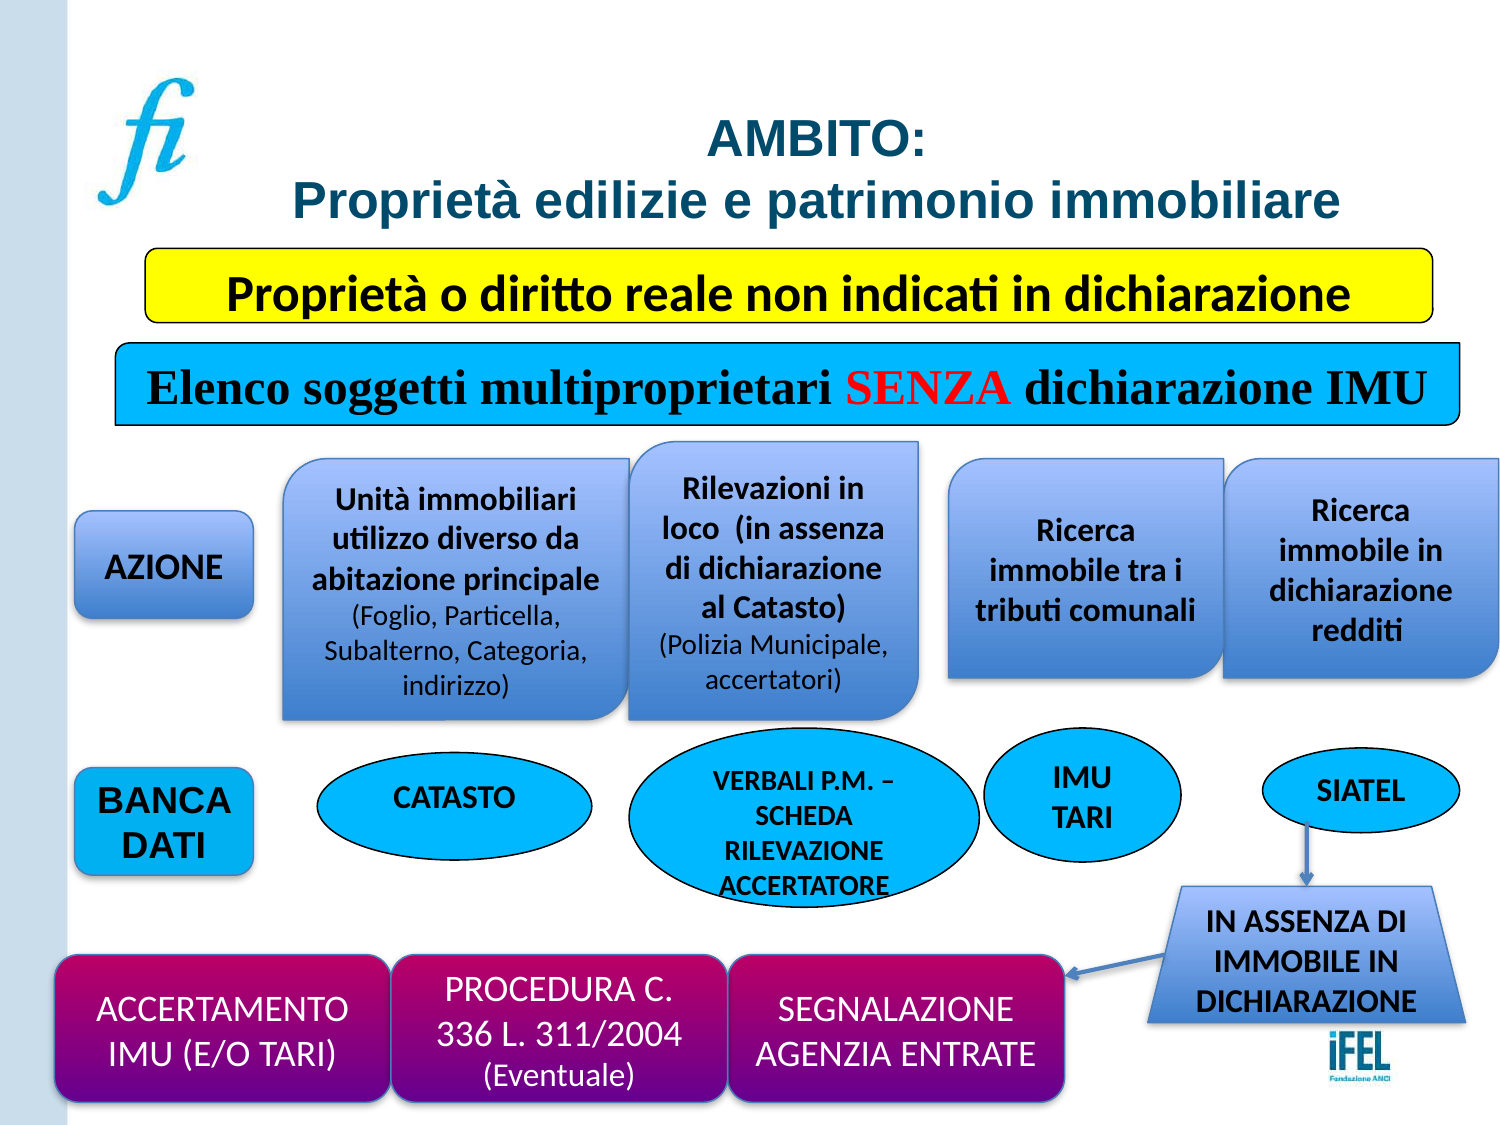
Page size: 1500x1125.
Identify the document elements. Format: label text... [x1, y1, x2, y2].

text_box AMBITO: Proprietà edilizie e patrimonio immobiliare [229, 97, 1406, 241]
text_box Unità immobiliari utilizzo diverso da abitazione principale (Foglio, Particella, Subalterno, Categoria, indirizzo) [282, 457, 630, 721]
text_box IMU TARI [984, 727, 1182, 863]
text_box SIATEL [1262, 747, 1460, 833]
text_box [1064, 954, 1166, 977]
text_box ACCERTAMENTO IMU (E/O TARI) [53, 953, 389, 1104]
text_box SEGNALAZIONE AGENZIA ENTRATE [729, 953, 1066, 1104]
text_box IN ASSENZA DI IMMOBILE IN DICHIARAZIONE [1147, 885, 1467, 1024]
text_box Elenco soggetti multiproprietari SENZA dichiarazione IMU [115, 342, 1460, 426]
text_box Rilevazioni in loco (in assenza di dichiarazione al Catasto) (Polizia Municipale, accertatori) [628, 440, 919, 721]
text_box AZIONE [73, 510, 255, 620]
text_box VERBALI P.M. – SCHEDA RILEVAZIONE ACCERTATORE [629, 728, 980, 908]
text_box Proprietà o diritto reale non indicati in dichiarazione [145, 248, 1433, 323]
text_box PROCEDURA C. 336 L. 311/2004 (Eventuale) [390, 953, 729, 1104]
text_box Ricerca immobile tra i tributi comunali [947, 457, 1225, 679]
text_box BANCA DATI [73, 766, 255, 876]
text_box Ricerca immobile in dichiarazione redditi [1222, 457, 1500, 679]
text_box CATASTO [317, 752, 592, 861]
picture [0, 0, 1500, 1125]
